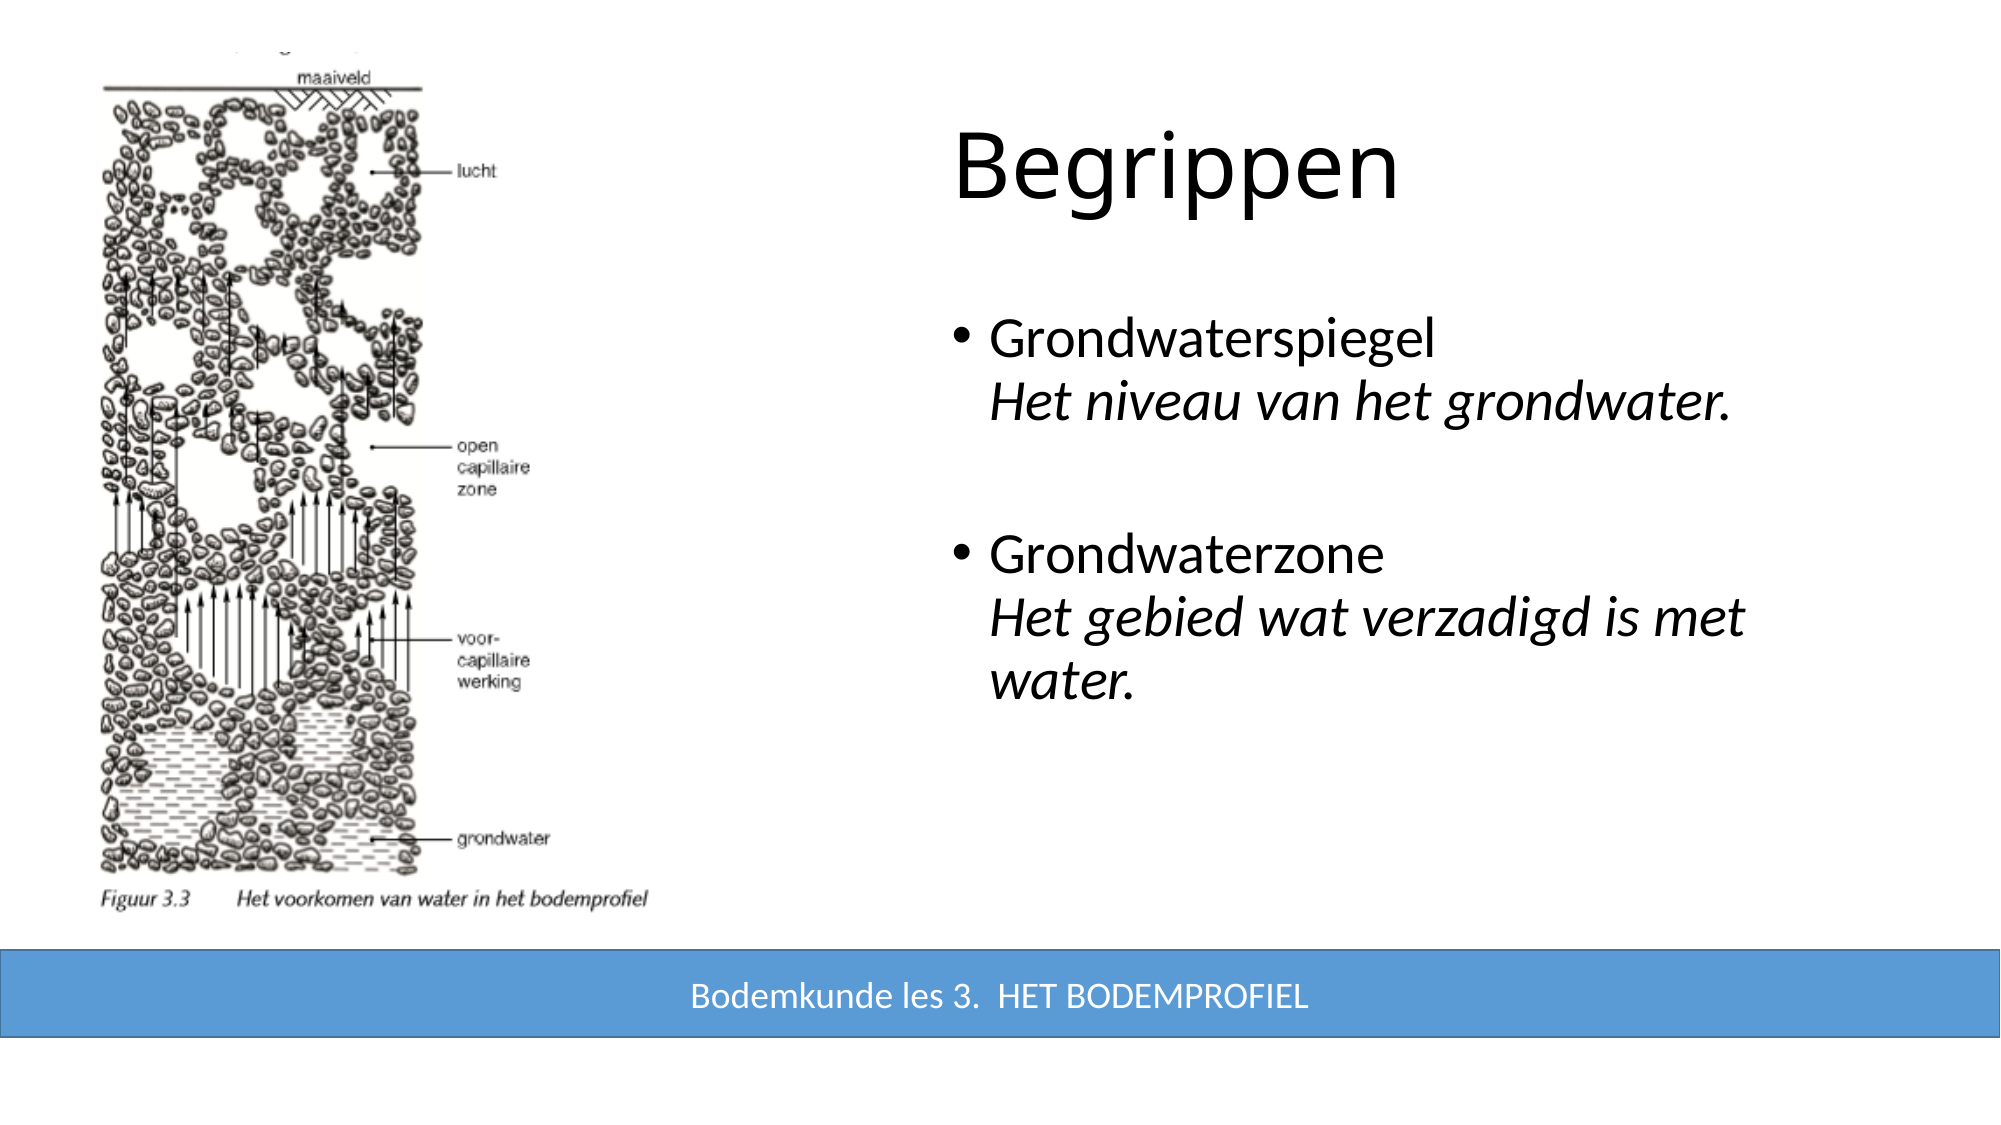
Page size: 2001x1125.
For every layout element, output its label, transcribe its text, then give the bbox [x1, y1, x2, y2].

text_box Bodemkunde les 3. HET BODEMPROFIEL [0, 949, 2000, 1038]
list Grondwaterspiegel Het niveau van het grondwater. Grondwaterzone Het gebied wat verzadigd is met water. [936, 299, 1863, 949]
title Begrippen [936, 59, 1863, 278]
picture [89, 52, 703, 923]
